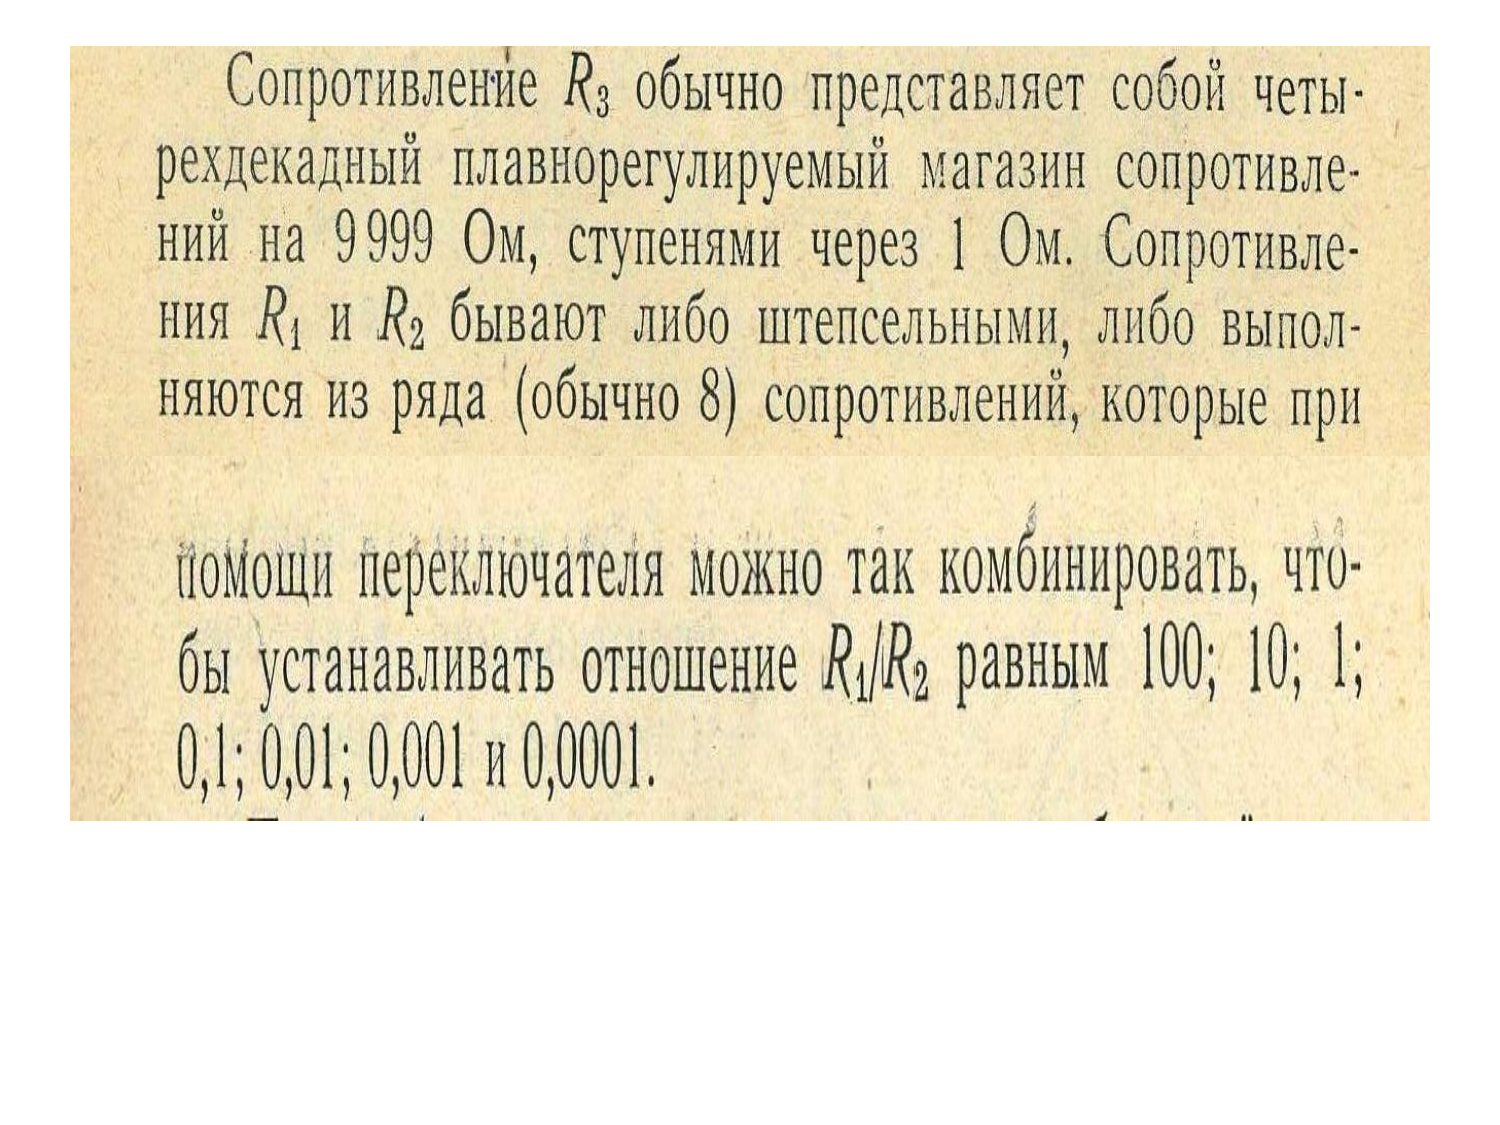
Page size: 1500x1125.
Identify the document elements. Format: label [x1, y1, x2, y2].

picture [70, 46, 1430, 456]
list [70, 456, 1430, 821]
